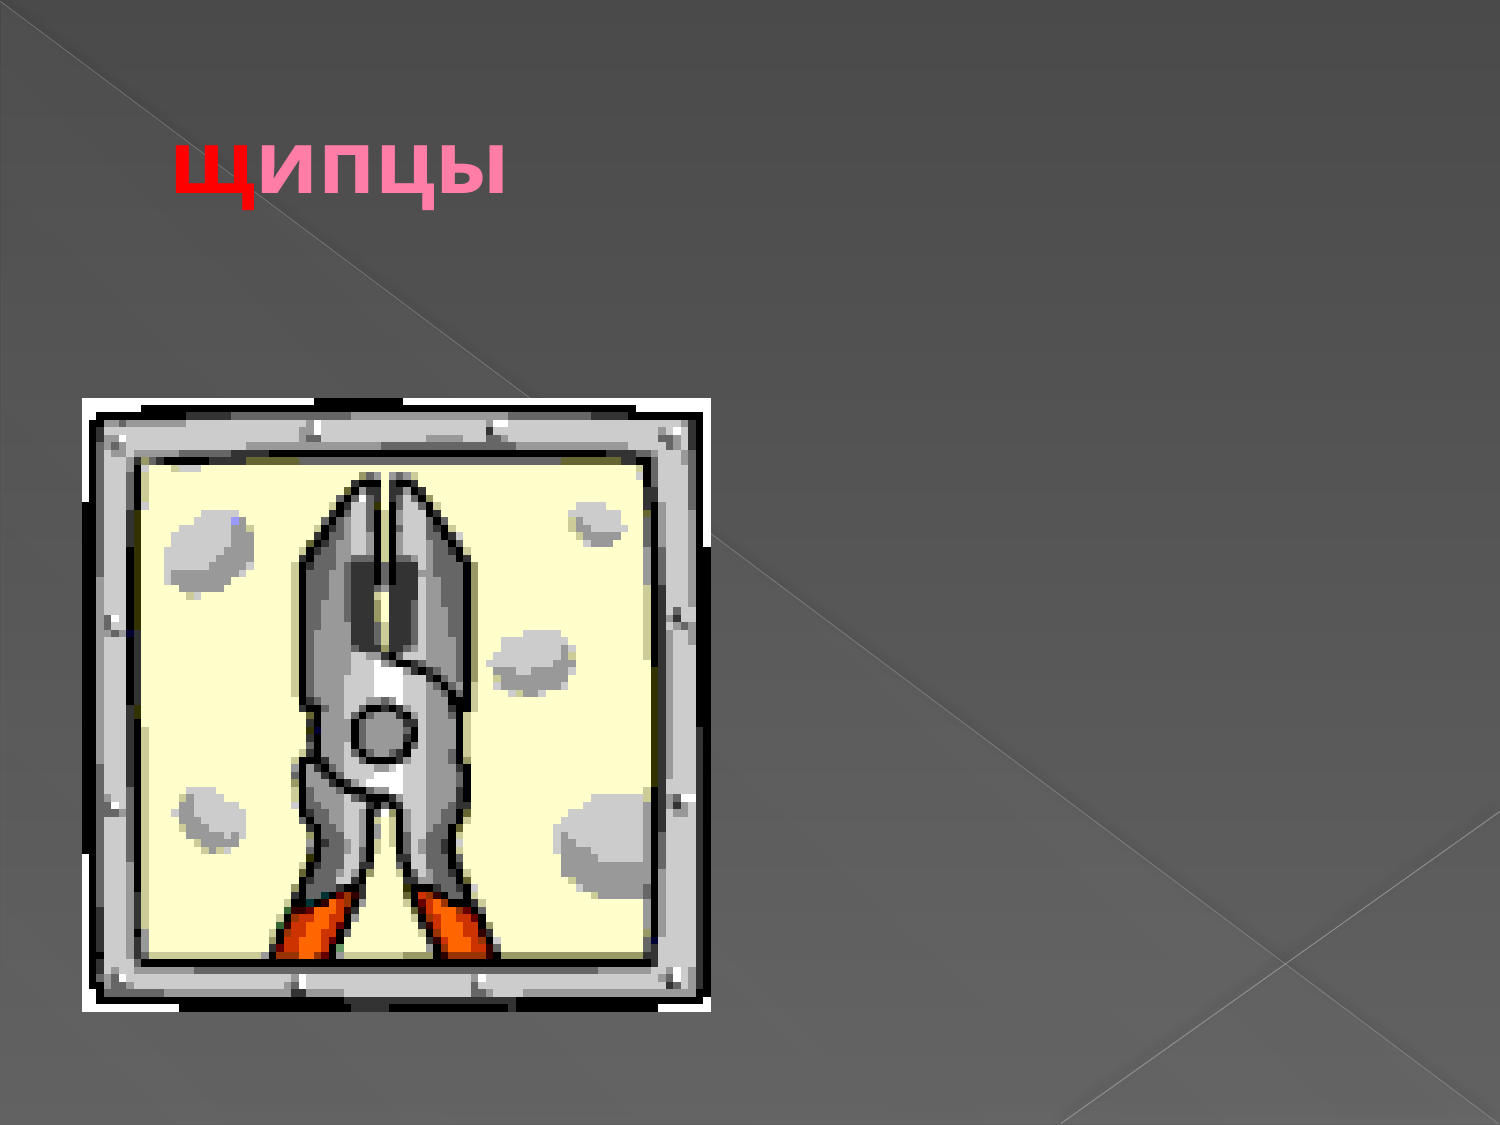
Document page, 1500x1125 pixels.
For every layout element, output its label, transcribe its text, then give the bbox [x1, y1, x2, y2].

title щипцы [75, 43, 1425, 274]
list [81, 398, 711, 1012]
